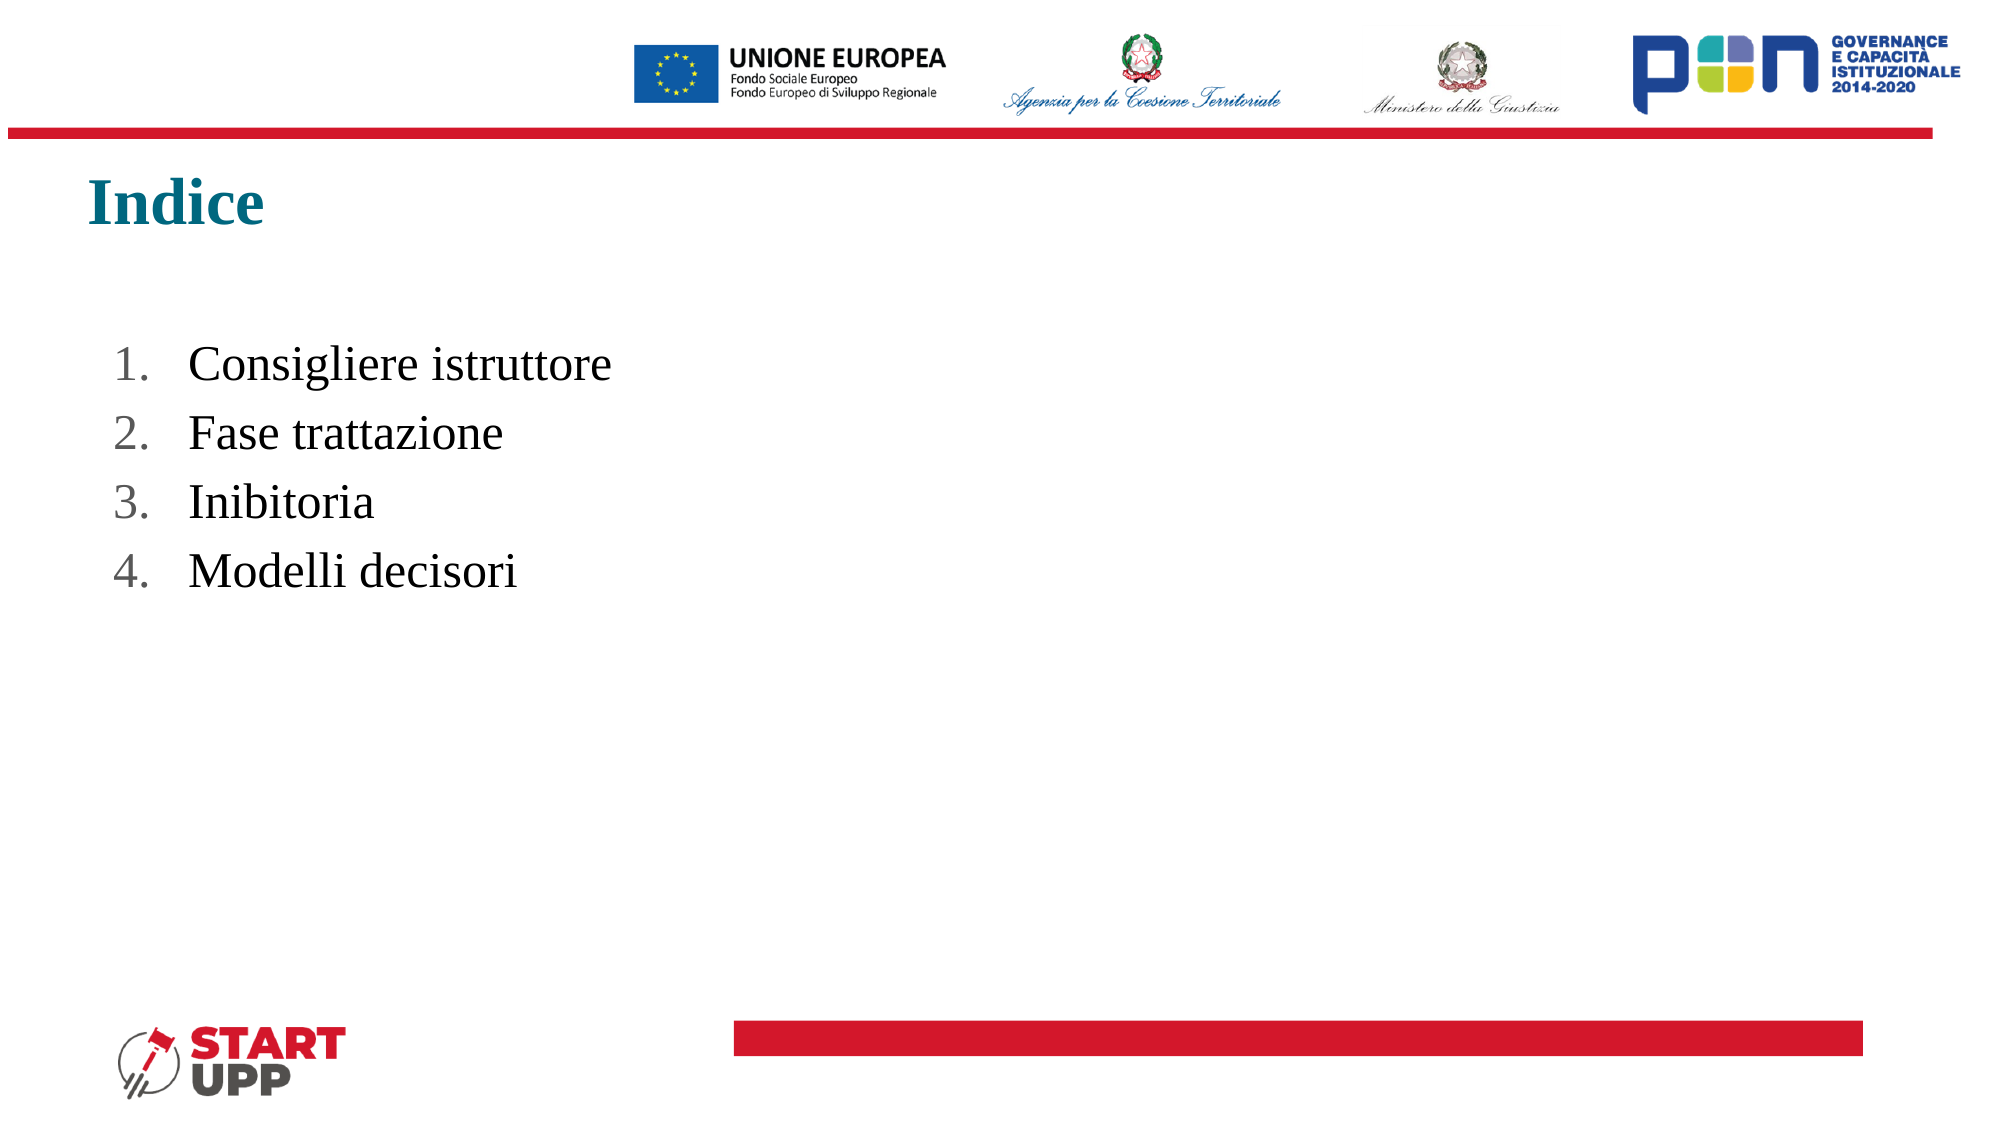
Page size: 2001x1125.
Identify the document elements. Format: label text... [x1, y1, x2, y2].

title Indice [67, 144, 1932, 271]
picture [114, 1019, 351, 1103]
picture [612, 24, 1972, 119]
list Consigliere istruttore Fase trattazione Inibitoria Modelli decisori [67, 301, 1933, 1000]
